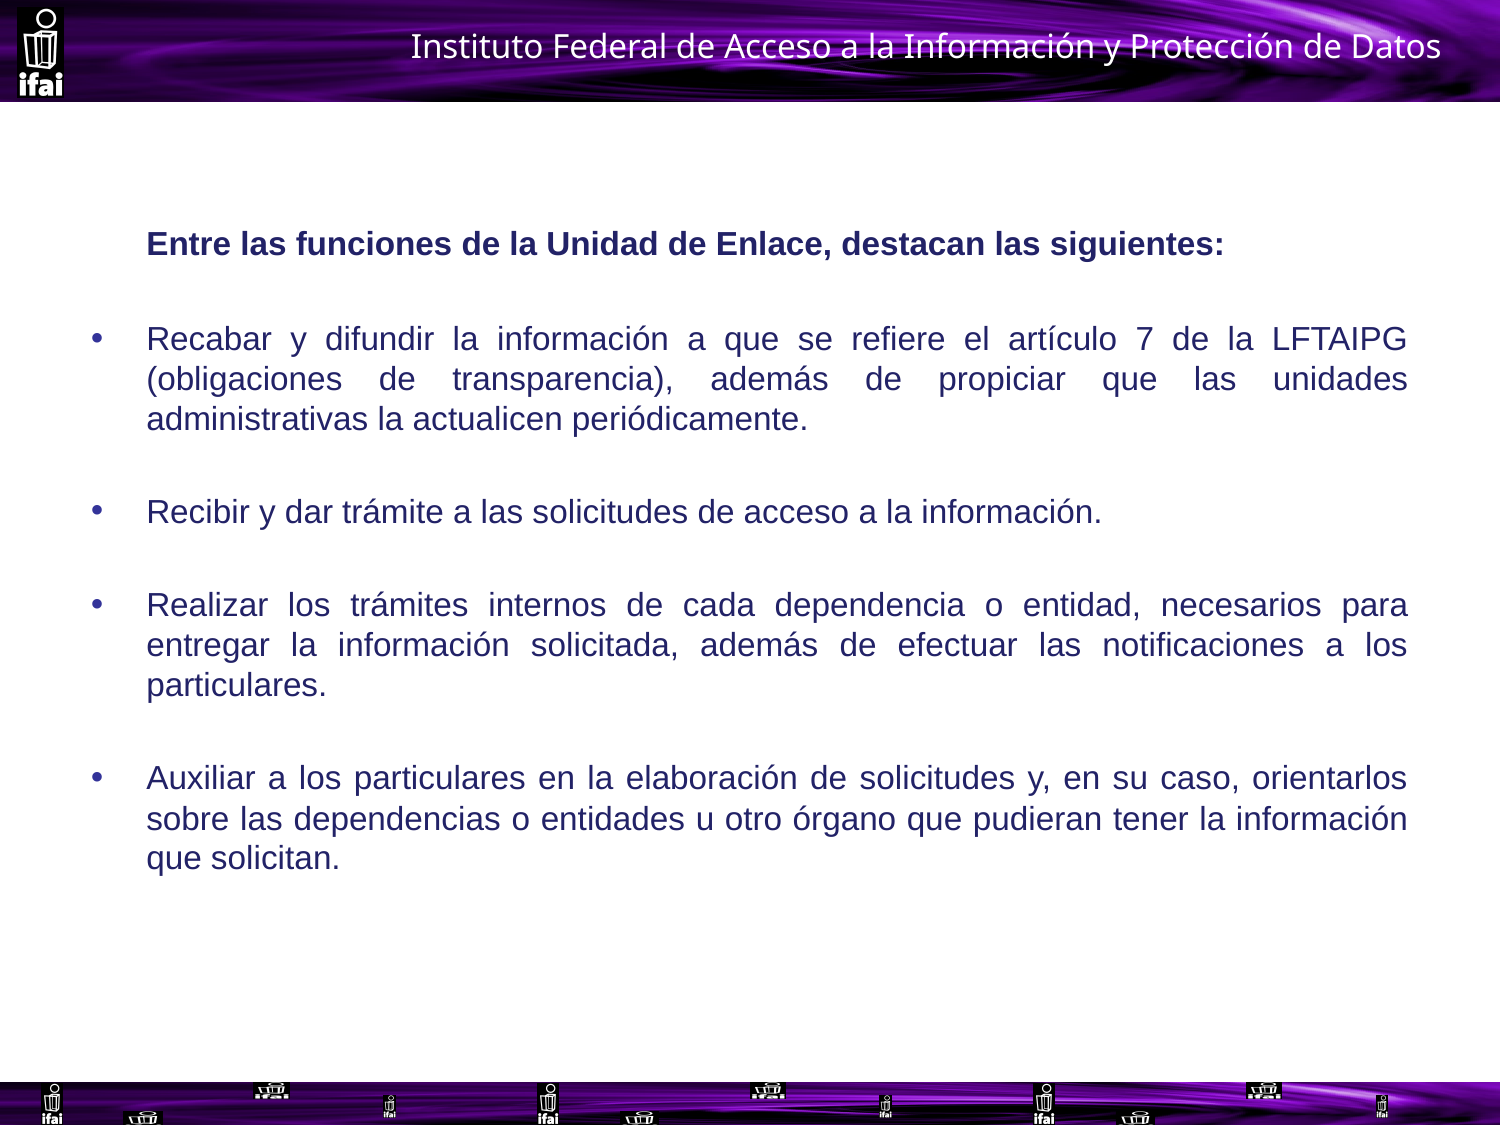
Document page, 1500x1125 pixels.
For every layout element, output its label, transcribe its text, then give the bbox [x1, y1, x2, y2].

list Entre las funciones de la Unidad de Enlace, destacan las siguientes: Recabar y difundir la información a que se refiere el artículo 7 de la LFTAIPG (obligaciones de transparencia), además de propiciar que las unidades administrativas la actualicen periódicamente. Recibir y dar trámite a las solicitudes de acceso a la información. Realizar los trámites internos de cada dependencia o entidad, necesarios para entregar la información solicitada, además de efectuar las notificaciones a los particulares. Auxiliar a los particulares en la elaboración de solicitudes y, en su caso, orientarlos sobre las dependencias o entidades u otro órgano que pudieran tener la información que solicitan. [74, 148, 1426, 1006]
picture [0, 0, 1500, 102]
picture [0, 1082, 1500, 1125]
